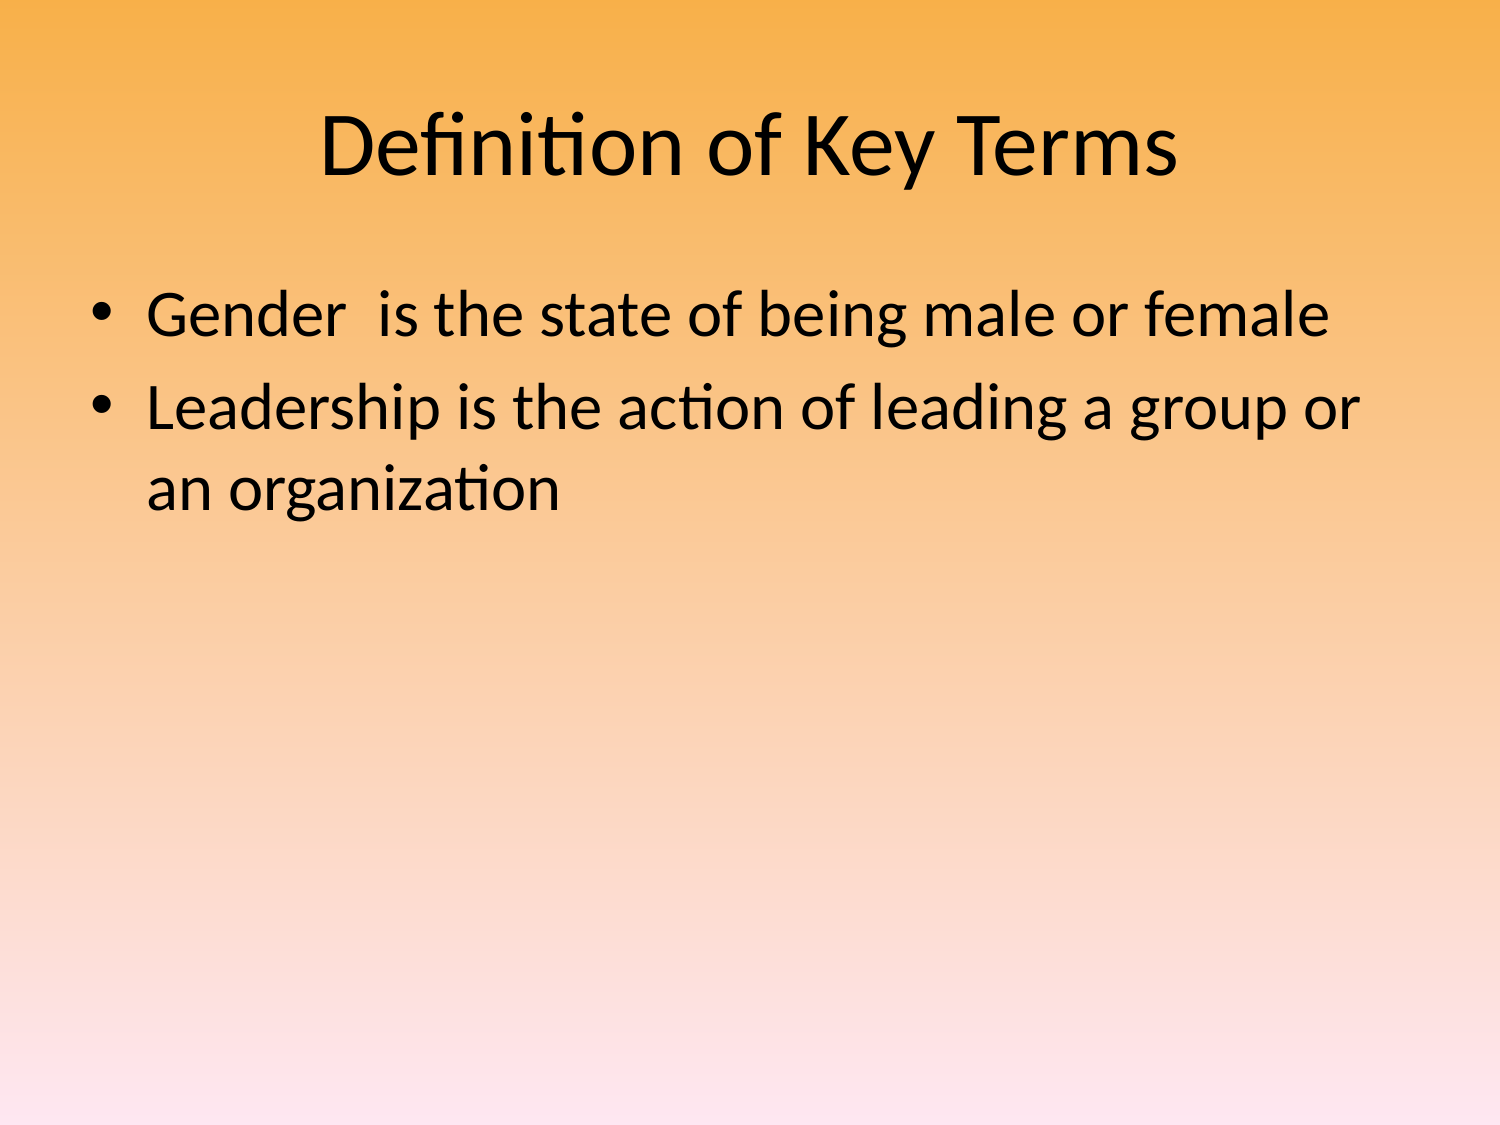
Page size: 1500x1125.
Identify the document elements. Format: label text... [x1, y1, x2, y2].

list Gender is the state of being male or female Leadership is the action of leading a group or an organization [75, 262, 1425, 1005]
title Definition of Key Terms [75, 45, 1425, 233]
